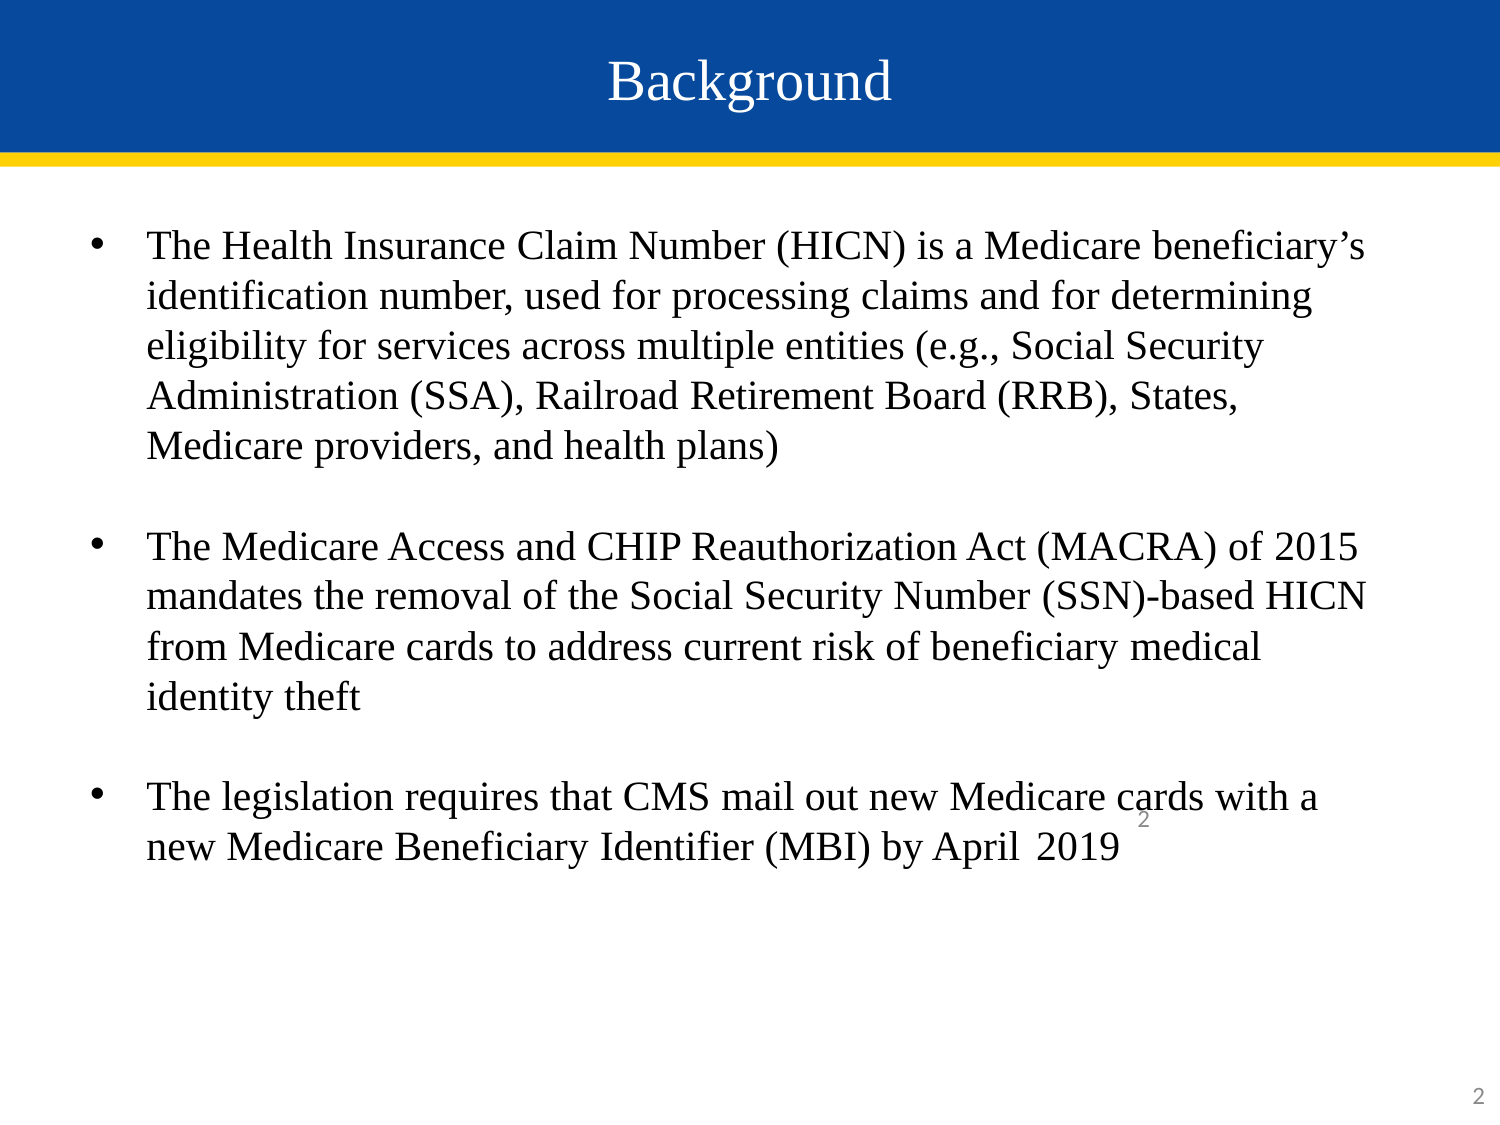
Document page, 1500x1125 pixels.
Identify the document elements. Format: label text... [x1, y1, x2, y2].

title Background [493, 41, 1007, 113]
slide_number 2 [815, 787, 1165, 848]
text_box The Health Insurance Claim Number (HICN) is a Medicare beneficiary’s identification number, used for processing claims and for determining eligibility for services across multiple entities (e.g., Social Security Administration (SSA), Railroad Retirement Board (RRB), States, Medicare providers, and health plans) The Medicare Access and CHIP Reauthorization Act (MACRA) of 2015 mandates the removal of the Social Security Number (SSN)-based HICN from Medicare cards to address current risk of beneficiary medical identity theft The legislation requires that CMS mail out new Medicare cards with a new Medicare Beneficiary Identifier (MBI) by April 2019 [87, 218, 1407, 919]
